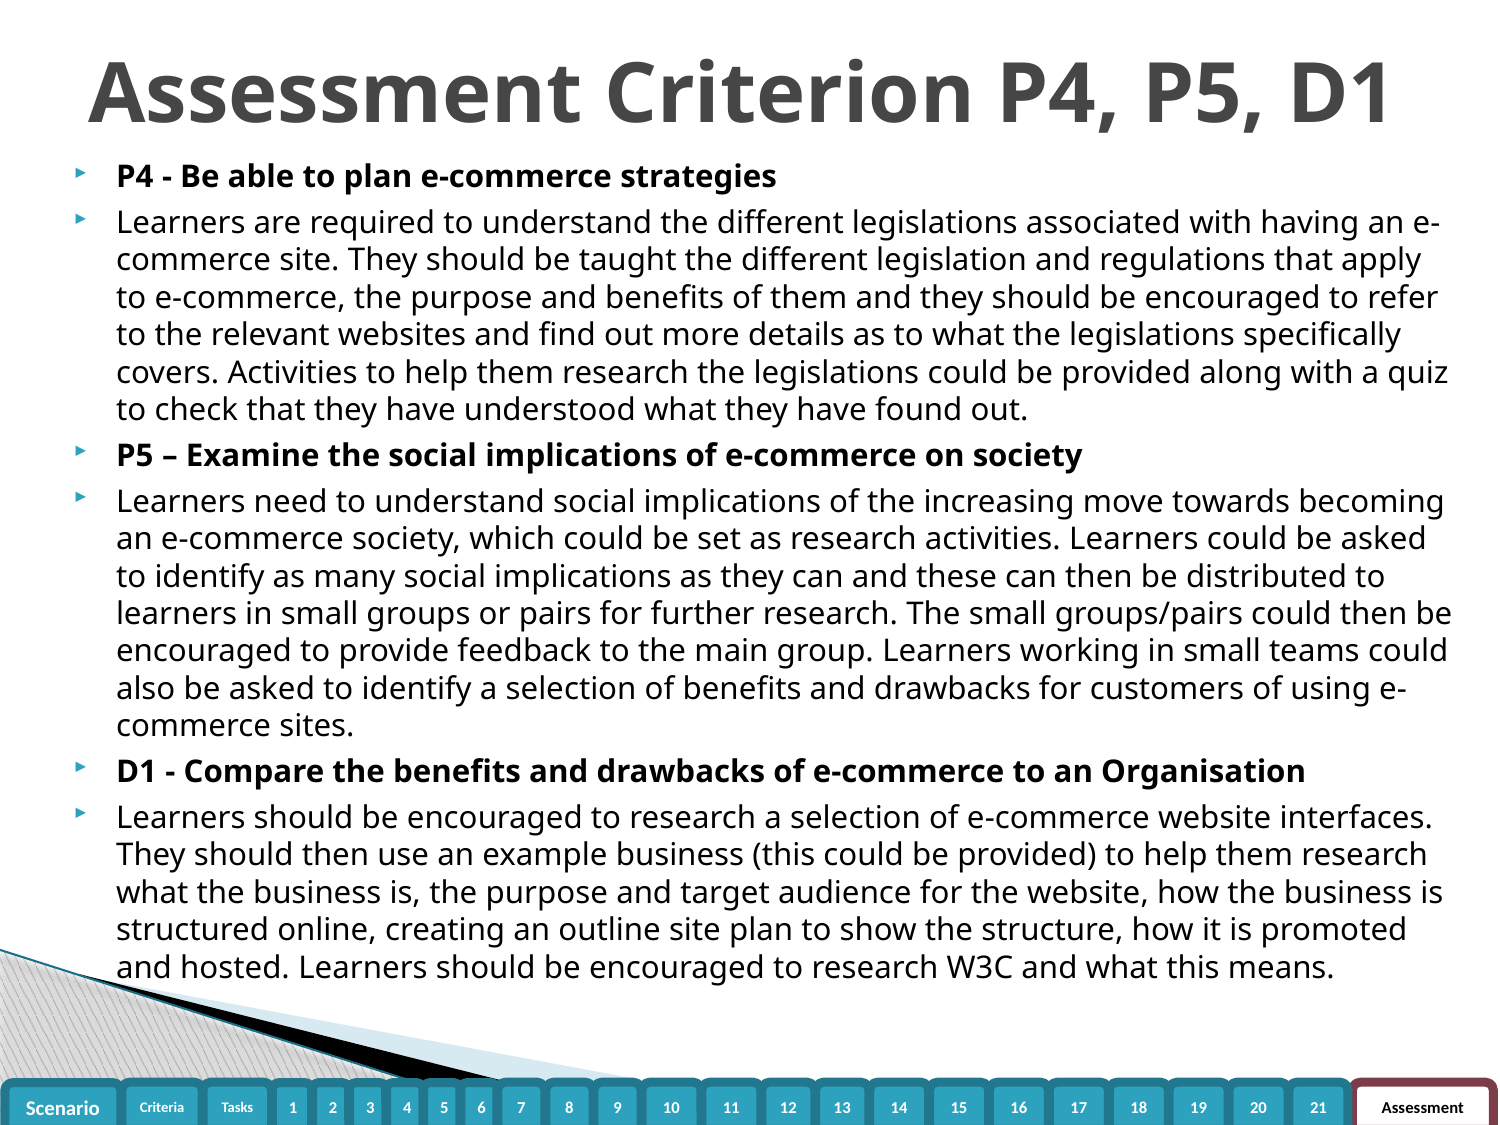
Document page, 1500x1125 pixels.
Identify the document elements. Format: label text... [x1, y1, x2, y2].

title Assessment Criterion P4, P5, D1 [73, 19, 1424, 159]
list P4 - Be able to plan e-commerce strategies Learners are required to understand the different legislations associated with having an e-commerce site. They should be taught the different legislation and regulations that apply to e-commerce, the purpose and benefits of them and they should be encouraged to refer to the relevant websites and find out more details as to what the legislations specifically covers. Activities to help them research the legislations could be provided along with a quiz to check that they have understood what they have found out. P5 – Examine the social implications of e-commerce on society Learners need to understand social implications of the increasing move towards becoming an e-commerce society, which could be set as research activities. Learners could be asked to identify as many social implications as they can and these can then be distributed to learners in small groups or pairs for further research. The small groups/pairs could then be encouraged to provide feedback to the main group. Learners working in small teams could also be asked to identify a selection of benefits and drawbacks for customers of using e-commerce sites. D1 - Compare the benefits and drawbacks of e-commerce to an Organisation Learners should be encouraged to research a selection of e-commerce website interfaces. They should then use an example business (this could be provided) to help them research what the business is, the purpose and target audience for the website, how the business is structured online, creating an outline site plan to show the structure, how it is promoted and hosted. Learners should be encouraged to research W3C and what this means. [41, 149, 1471, 1035]
